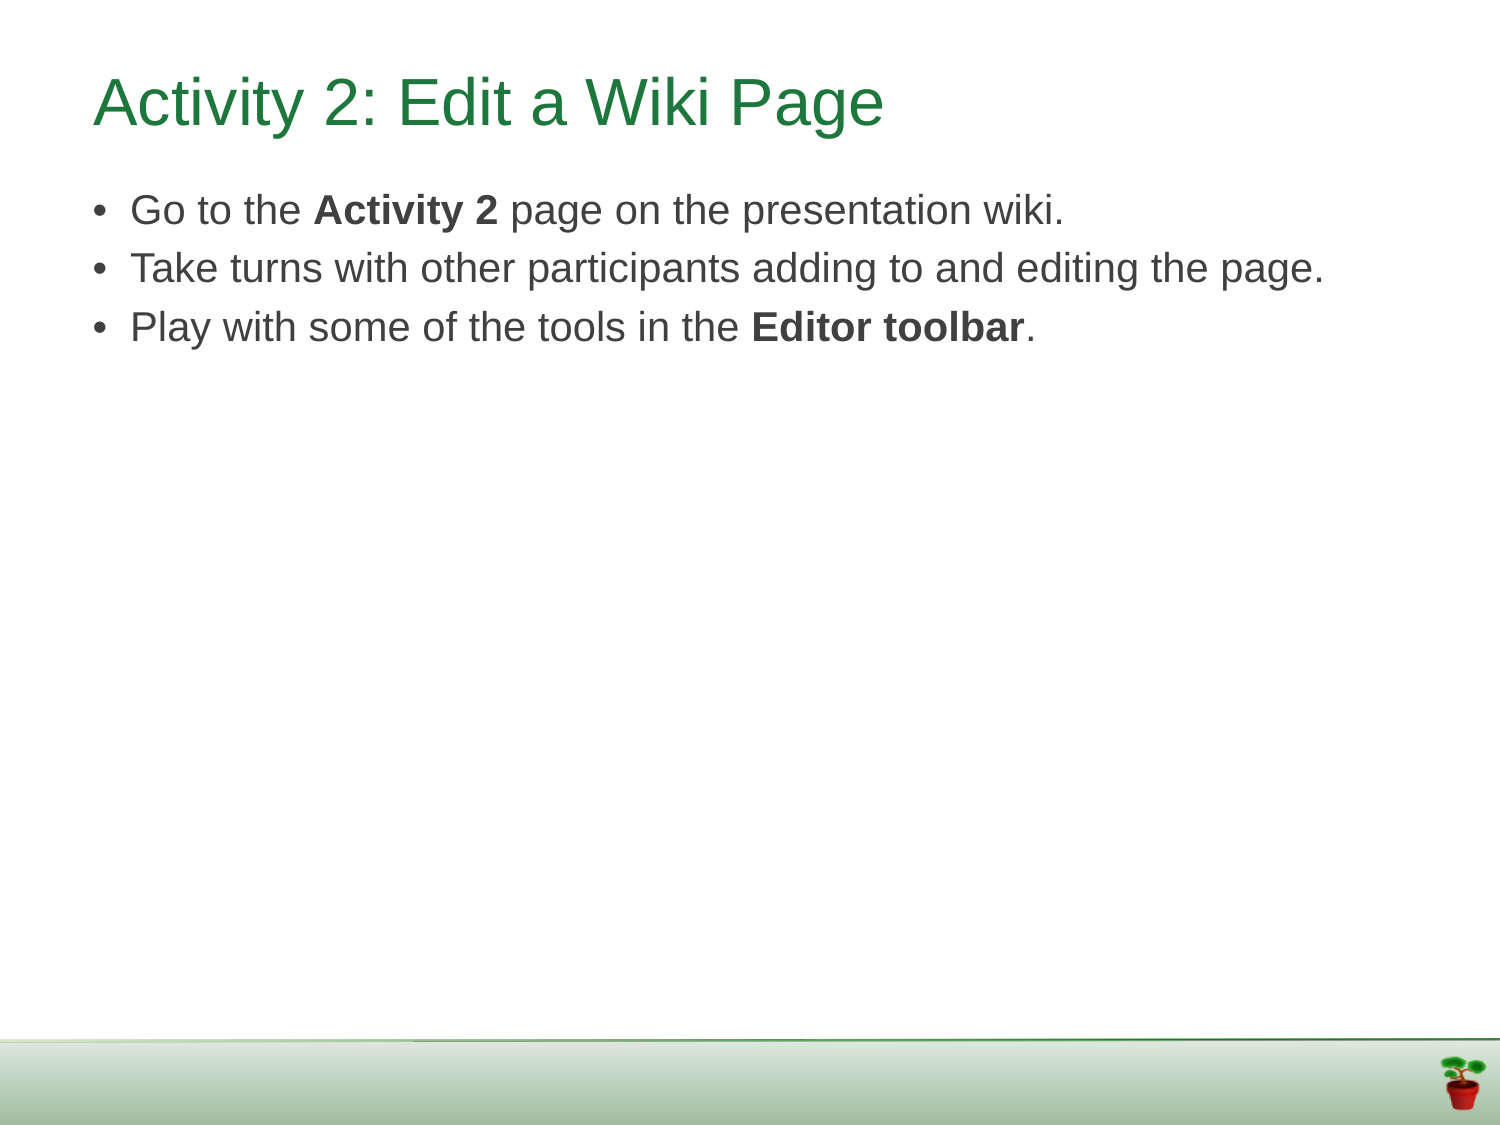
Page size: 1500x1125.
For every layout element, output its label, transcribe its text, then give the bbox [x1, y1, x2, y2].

text_box • Go to the Activity 2 page on the presentation wiki. • Take turns with other participants adding to and editing the page. • Play with some of the tools in the Editor toolbar. [74, 174, 1425, 918]
text_box Activity 2: Edit a Wiki Page [78, 51, 1441, 167]
picture [0, 1037, 1500, 1044]
picture [1439, 1048, 1489, 1120]
